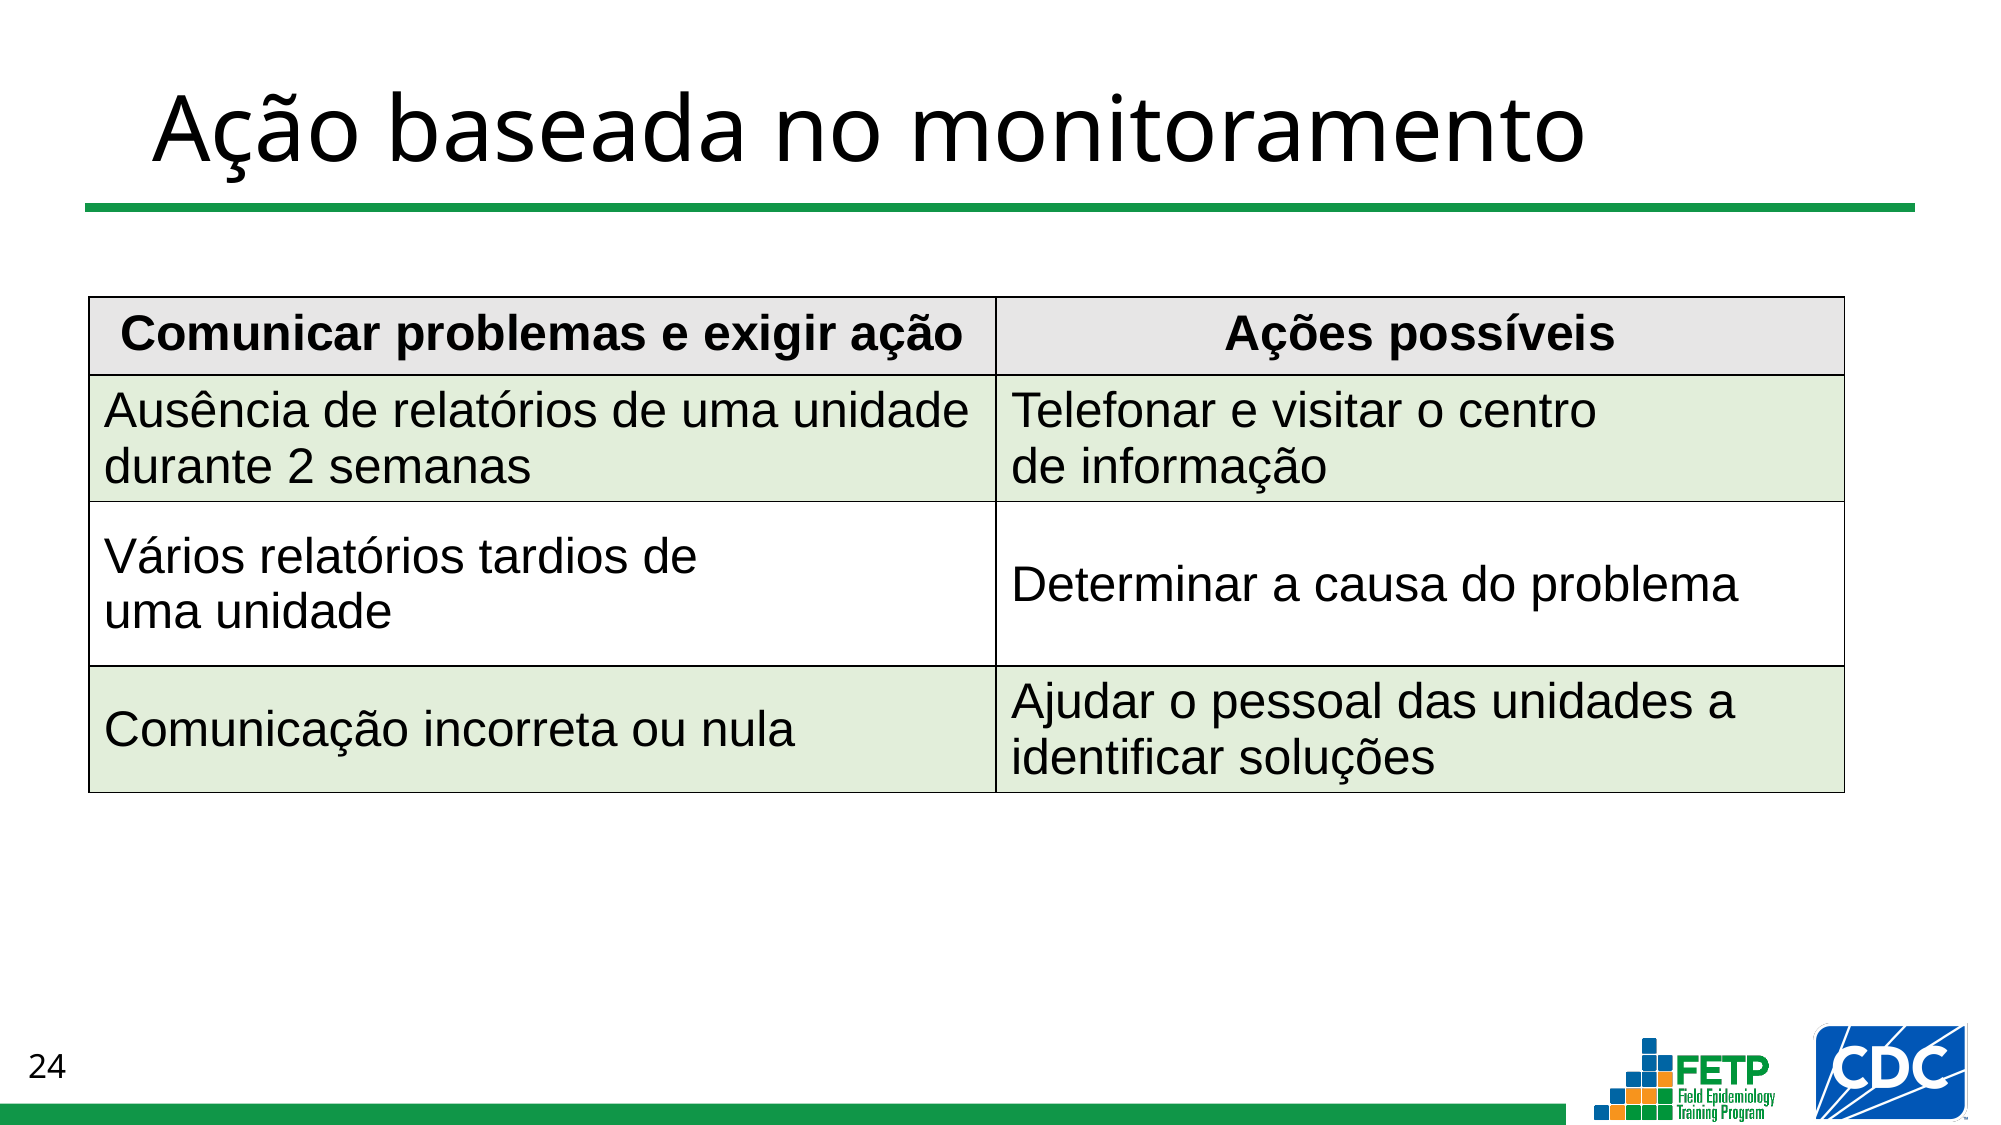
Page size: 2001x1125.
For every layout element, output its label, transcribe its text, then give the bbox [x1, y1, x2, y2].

picture [1813, 1023, 1968, 1122]
table_cell Vários relatórios tardios de uma unidade [90, 502, 995, 665]
table_cell Telefonar e visitar o centro de informação [997, 376, 1844, 501]
title Ação baseada no monitoramento [137, 75, 1863, 207]
table_cell Comunicação incorreta ou nula [90, 667, 995, 792]
table_header Ações possíveis [997, 298, 1844, 374]
table_cell Determinar a causa do problema [997, 502, 1844, 665]
table_header Comunicar problemas e exigir ação [90, 298, 995, 374]
table_cell Ausência de relatórios de uma unidade durante 2 semanas [90, 376, 995, 501]
picture [1594, 1038, 1775, 1122]
table_cell Ajudar o pessoal das unidades a identificar soluções [997, 667, 1844, 792]
